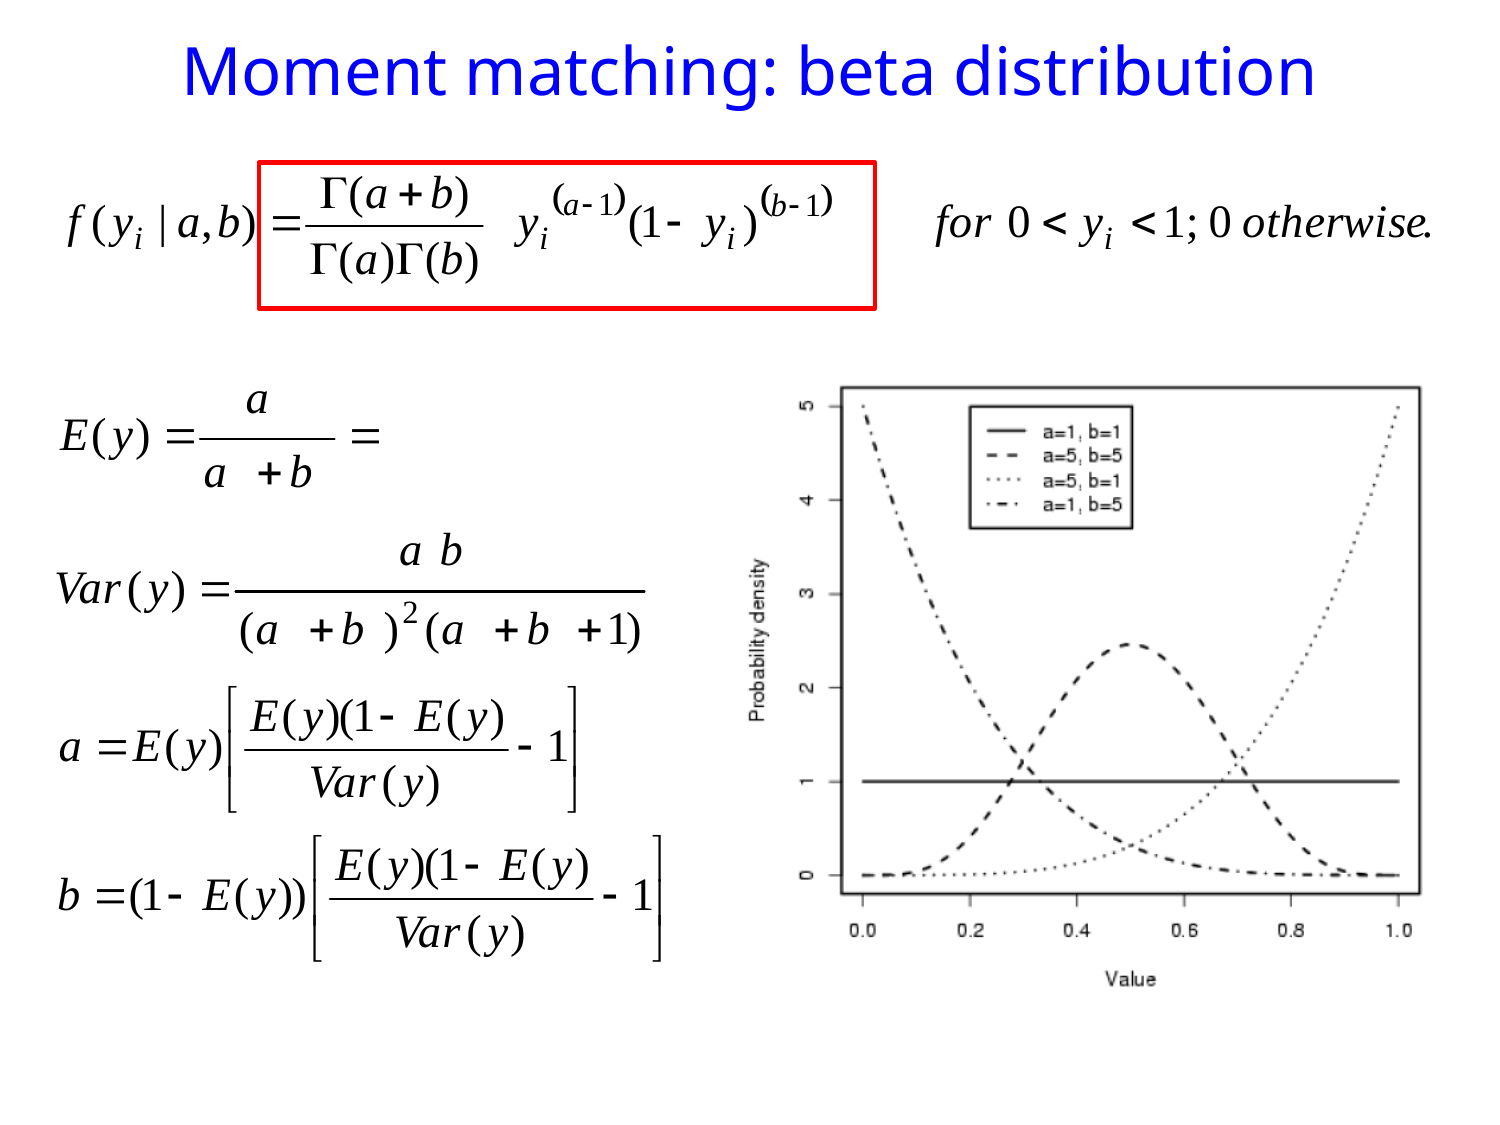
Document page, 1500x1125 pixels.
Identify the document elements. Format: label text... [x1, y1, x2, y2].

picture [699, 349, 1500, 1004]
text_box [49, 149, 1442, 973]
title Moment matching: beta distribution [75, 0, 1425, 148]
